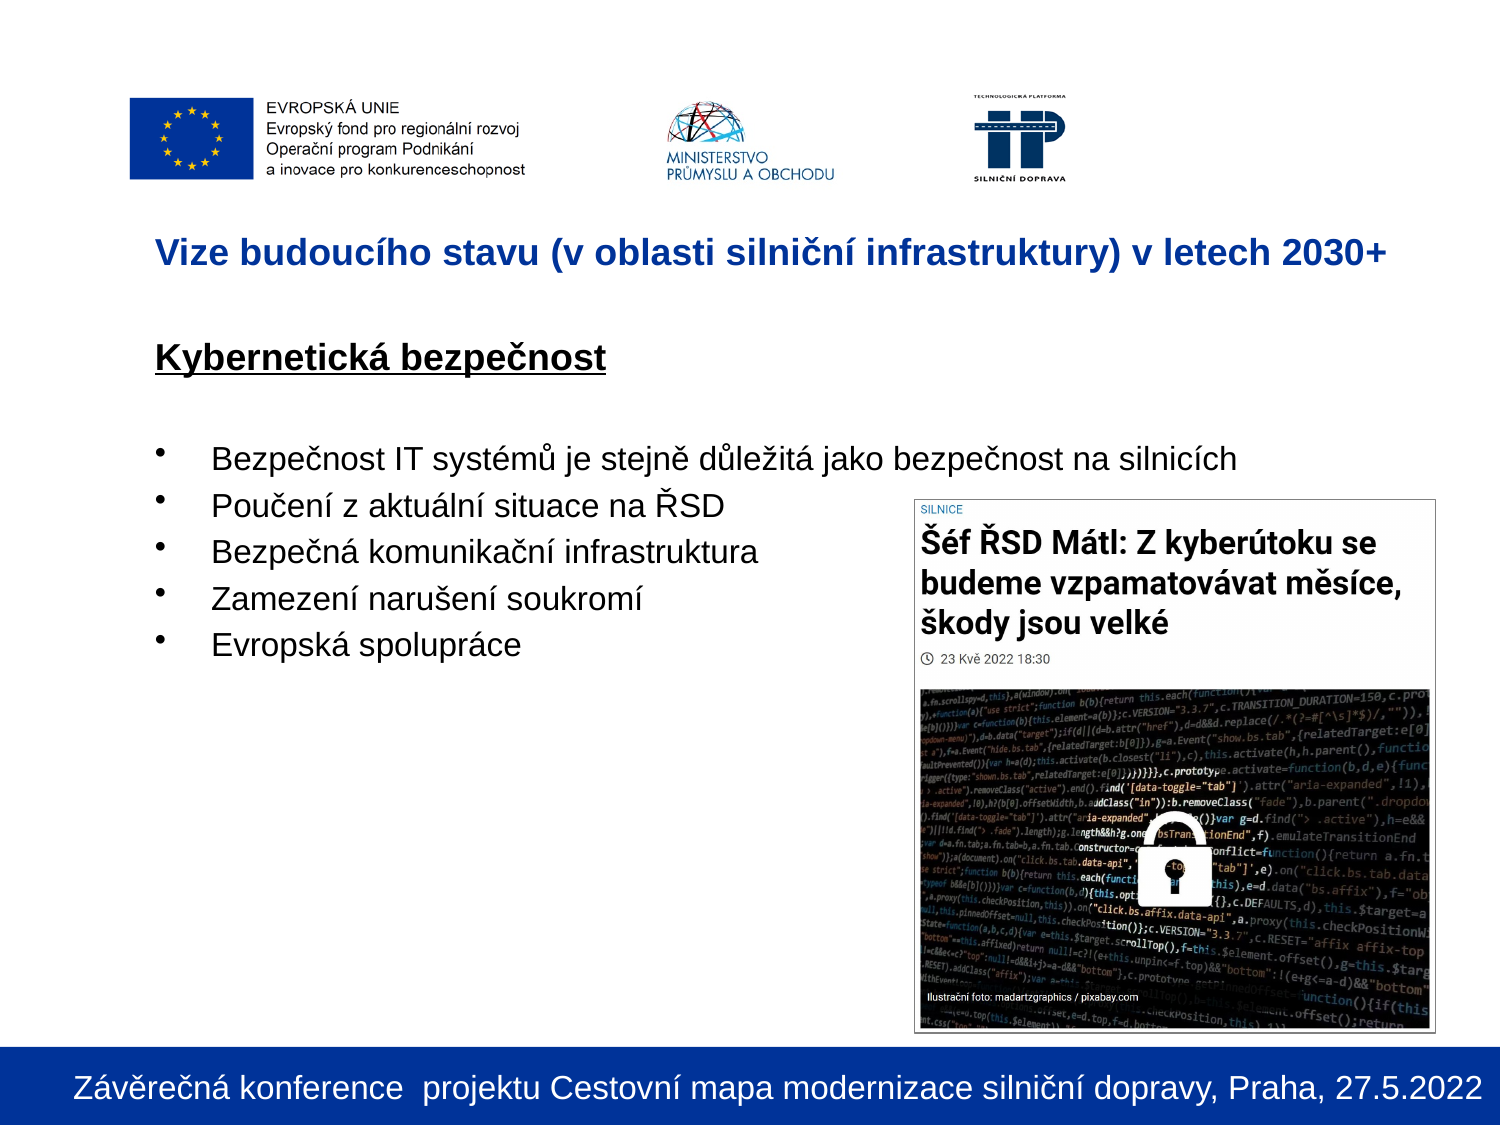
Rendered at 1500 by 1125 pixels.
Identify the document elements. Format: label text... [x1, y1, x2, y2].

picture [962, 91, 1078, 183]
text_box [0, 1046, 1500, 1125]
subtitle Vize budoucího stavu (v oblasti silniční infrastruktury) v letech 2030+ Kybernetická bezpečnost Bezpečnost IT systémů je stejně důležitá jako bezpečnost na silnicích Poučení z aktuální situace na ŘSD Bezpečná komunikační infrastruktura Zamezení narušení soukromí Evropská spolupráce [139, 220, 1500, 1013]
picture [656, 90, 844, 191]
picture [915, 499, 1435, 1033]
picture [101, 70, 583, 207]
text_box Závěrečná konference projektu Cestovní mapa modernizace silniční dopravy, Praha, 27.5.2022 [29, 1058, 1500, 1114]
